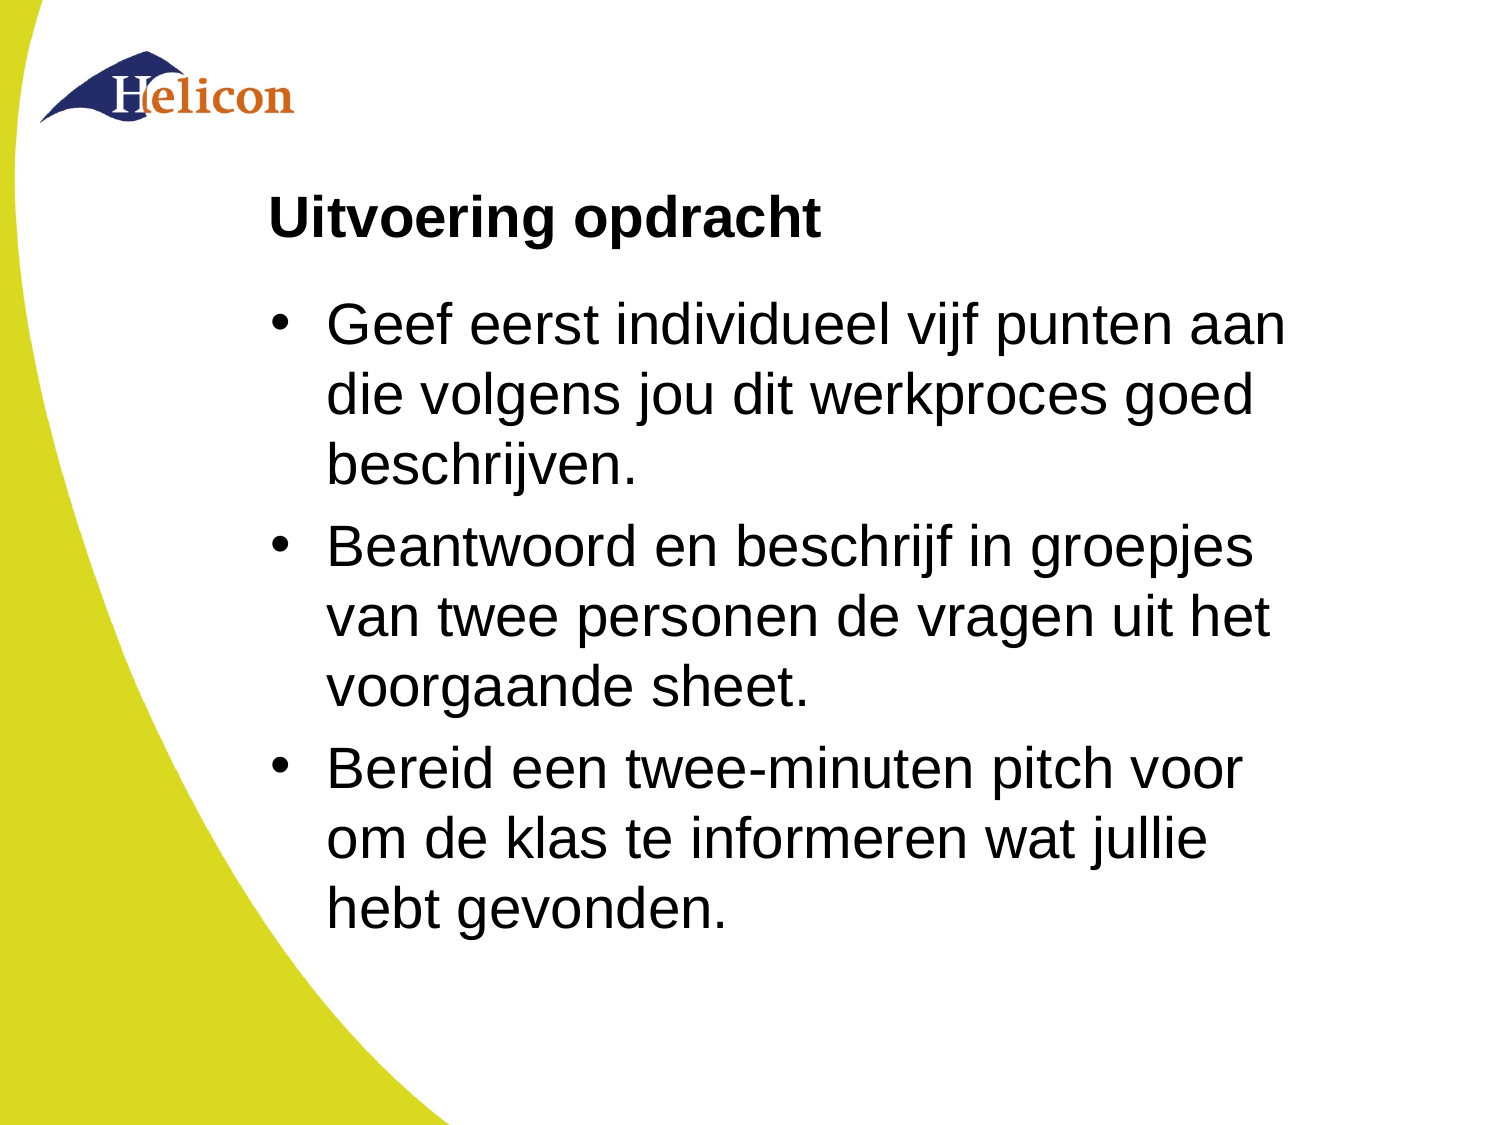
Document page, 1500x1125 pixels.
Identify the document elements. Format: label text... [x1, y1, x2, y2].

picture [0, 0, 1500, 1125]
list Geef eerst individueel vijf punten aan die volgens jou dit werkproces goed beschrijven. Beantwoord en beschrijf in groepjes van twee personen de vragen uit het voorgaande sheet. Bereid een twee-minuten pitch voor om de klas te informeren wat jullie hebt gevonden. [255, 278, 1344, 1088]
title Uitvoering opdracht [253, 160, 1344, 268]
